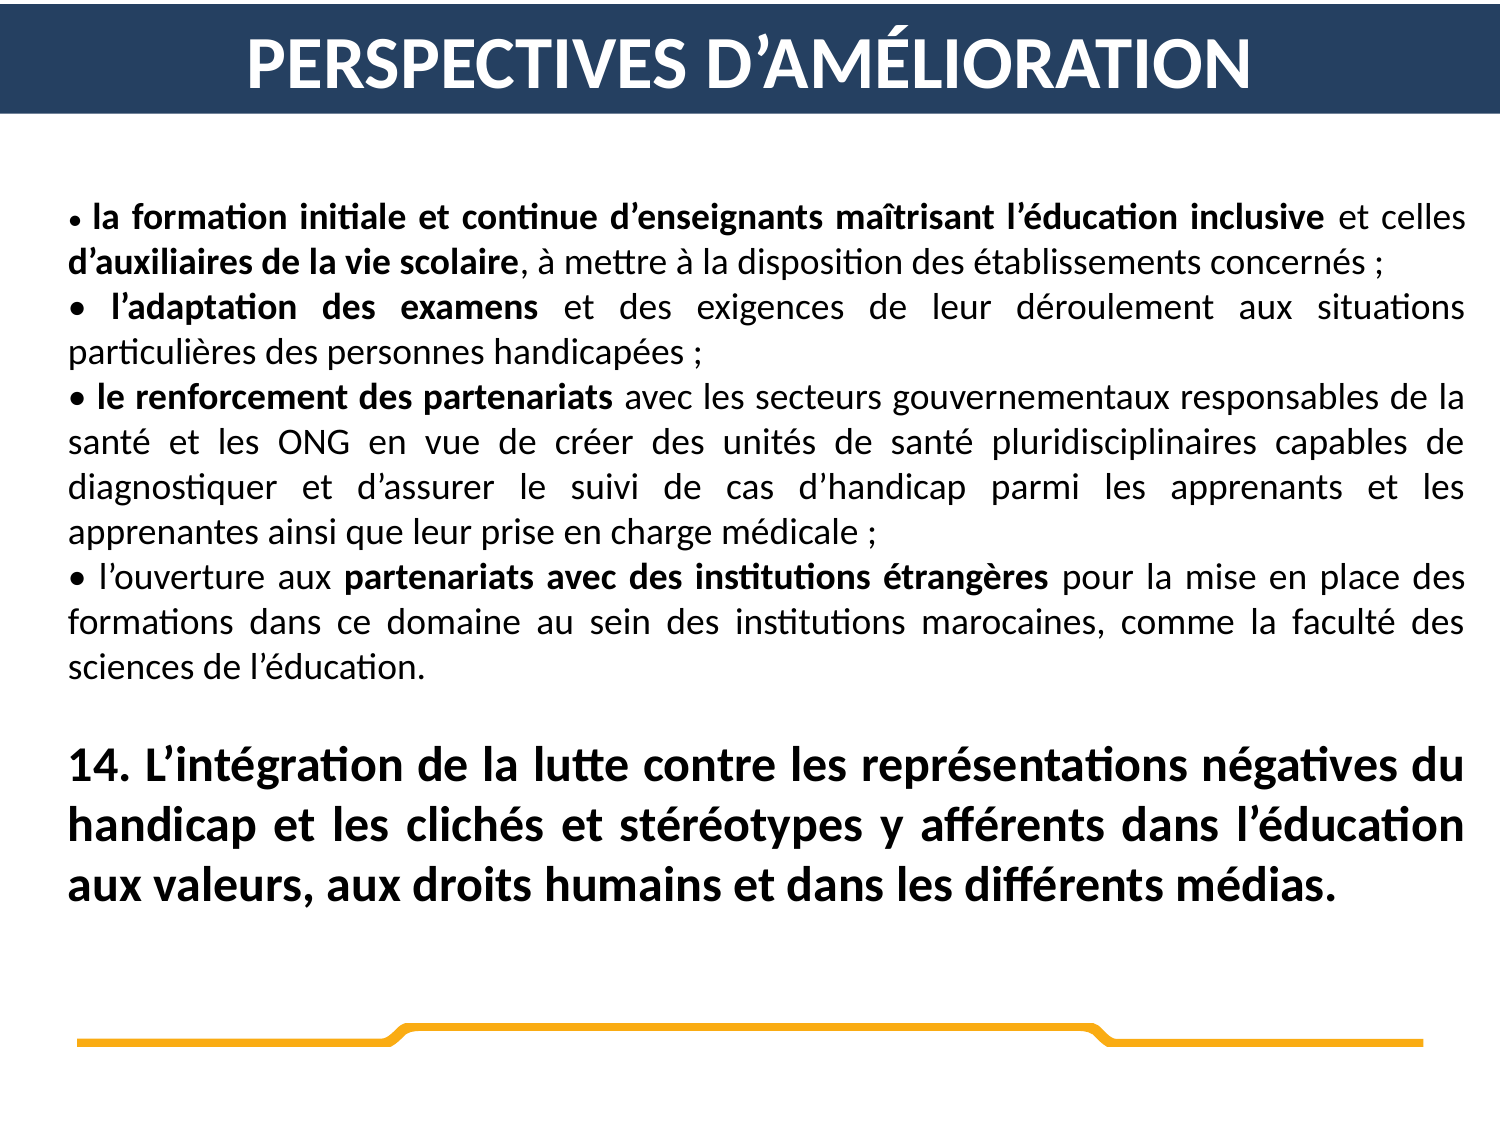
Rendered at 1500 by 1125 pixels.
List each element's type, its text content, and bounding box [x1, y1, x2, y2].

text_box • la formation initiale et continue d’enseignants maîtrisant l’éducation inclusive et celles d’auxiliaires de la vie scolaire, à mettre à la disposition des établissements concernés ; • l’adaptation des examens et des exigences de leur déroulement aux situations particulières des personnes handicapées ; • le renforcement des partenariats avec les secteurs gouvernementaux responsables de la santé et les ONG en vue de créer des unités de santé pluridisciplinaires capables de diagnostiquer et d’assurer le suivi de cas d’handicap parmi les apprenants et les apprenantes ainsi que leur prise en charge médicale ; • l’ouverture aux partenariats avec des institutions étrangères pour la mise en place des formations dans ce domaine au sein des institutions marocaines, comme la faculté des sciences de l’éducation. 14. L’intégration de la lutte contre les représentations négatives du handicap et les clichés et stéréotypes y afférents dans l’éducation aux valeurs, aux droits humains et dans les différents médias. [53, 184, 1481, 920]
text_box Perspectives d’amélioration [0, 4, 1500, 114]
